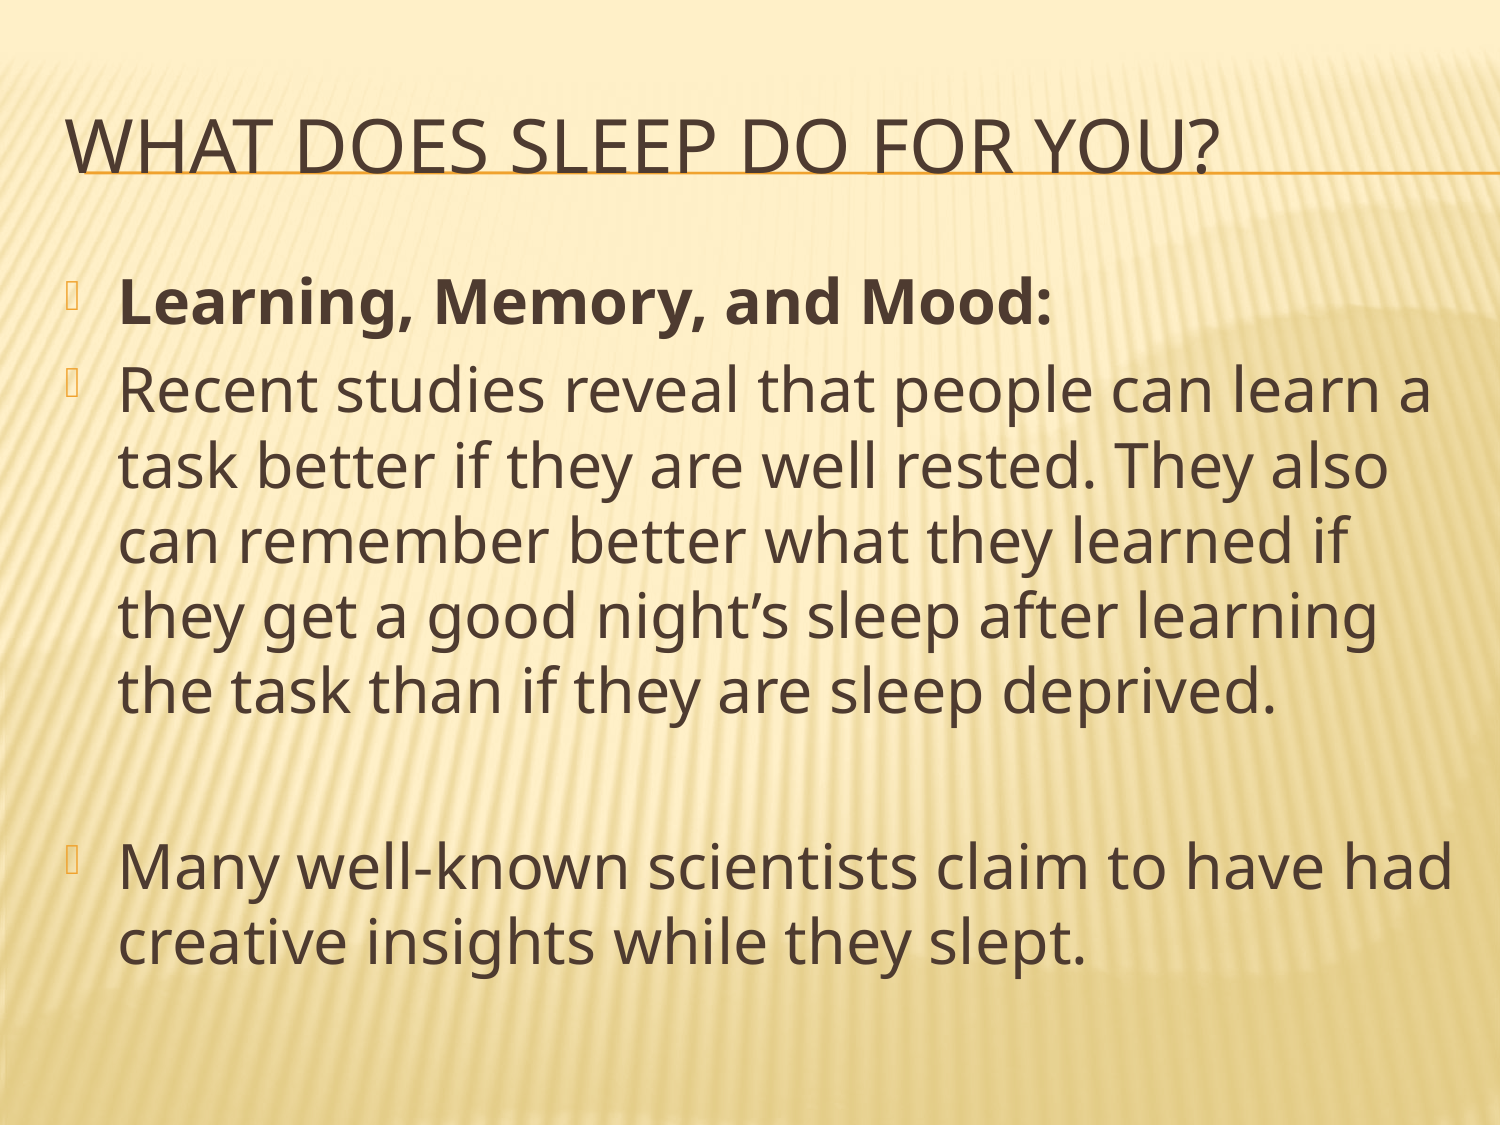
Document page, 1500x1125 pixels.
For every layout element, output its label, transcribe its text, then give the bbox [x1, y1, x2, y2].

list Learning, Memory, and Mood: Recent studies reveal that people can learn a task better if they are well rested. They also can remember better what they learned if they get a good night’s sleep after learning the task than if they are sleep deprived. Many well-known scientists claim to have had creative insights while they slept. [50, 254, 1475, 998]
title What Does Sleep Do for You? [50, 75, 1475, 213]
